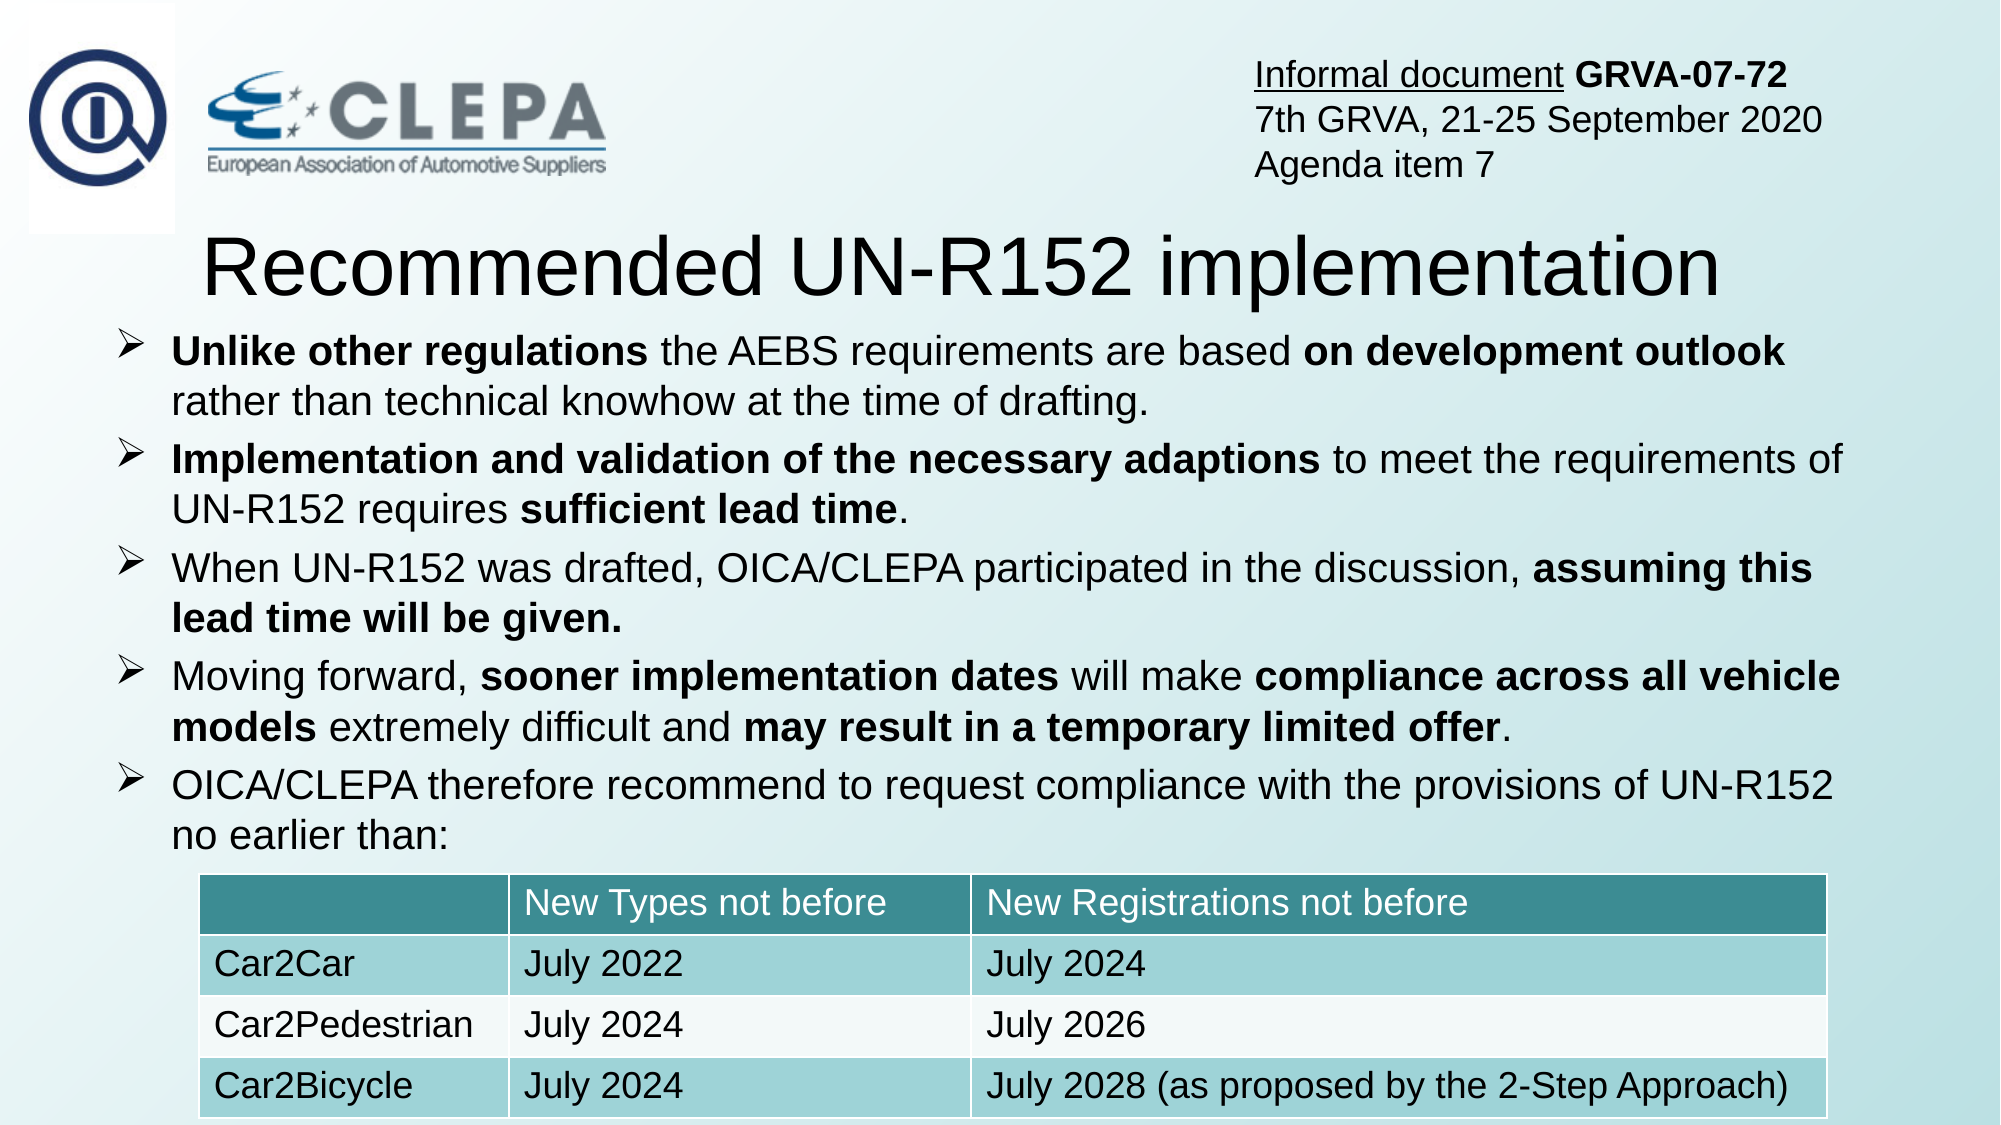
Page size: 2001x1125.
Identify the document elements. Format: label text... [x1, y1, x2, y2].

table_header [200, 875, 508, 934]
table_cell Car2Car [200, 936, 508, 995]
text_box Informal document GRVA-07-72 7th GRVA, 21-25 September 2020 Agenda item 7 [1239, 42, 1839, 193]
table_cell Car2Pedestrian [200, 997, 508, 1056]
table_header New Types not before [510, 875, 970, 934]
table_cell July 2024 [972, 936, 1826, 995]
picture [208, 71, 606, 177]
title Recommended UN-R152 implementation [168, 204, 1756, 279]
table_cell July 2024 [510, 1058, 970, 1117]
table_cell July 2024 [510, 997, 970, 1056]
list Unlike other regulations the AEBS requirements are based on development outlook rather than technical knowhow at the time of drafting. Implementation and validation of the necessary adaptions to meet the requirements of UN-R152 requires sufficient lead time. When UN-R152 was drafted, OICA/CLEPA participated in the discussion, assuming this lead time will be given. Moving forward, sooner implementation dates will make compliance across all vehicle models extremely difficult and may result in a temporary limited offer. OICA/CLEPA therefore recommend to request compliance with the provisions of UN-R152 no earlier than: [99, 315, 1901, 1059]
table_header New Registrations not before [972, 875, 1826, 934]
table_cell July 2028 (as proposed by the 2-Step Approach) [972, 1058, 1826, 1117]
picture [29, 3, 175, 234]
table_cell July 2026 [972, 997, 1826, 1056]
table_cell July 2022 [510, 936, 970, 995]
table_cell Car2Bicycle [200, 1058, 508, 1117]
